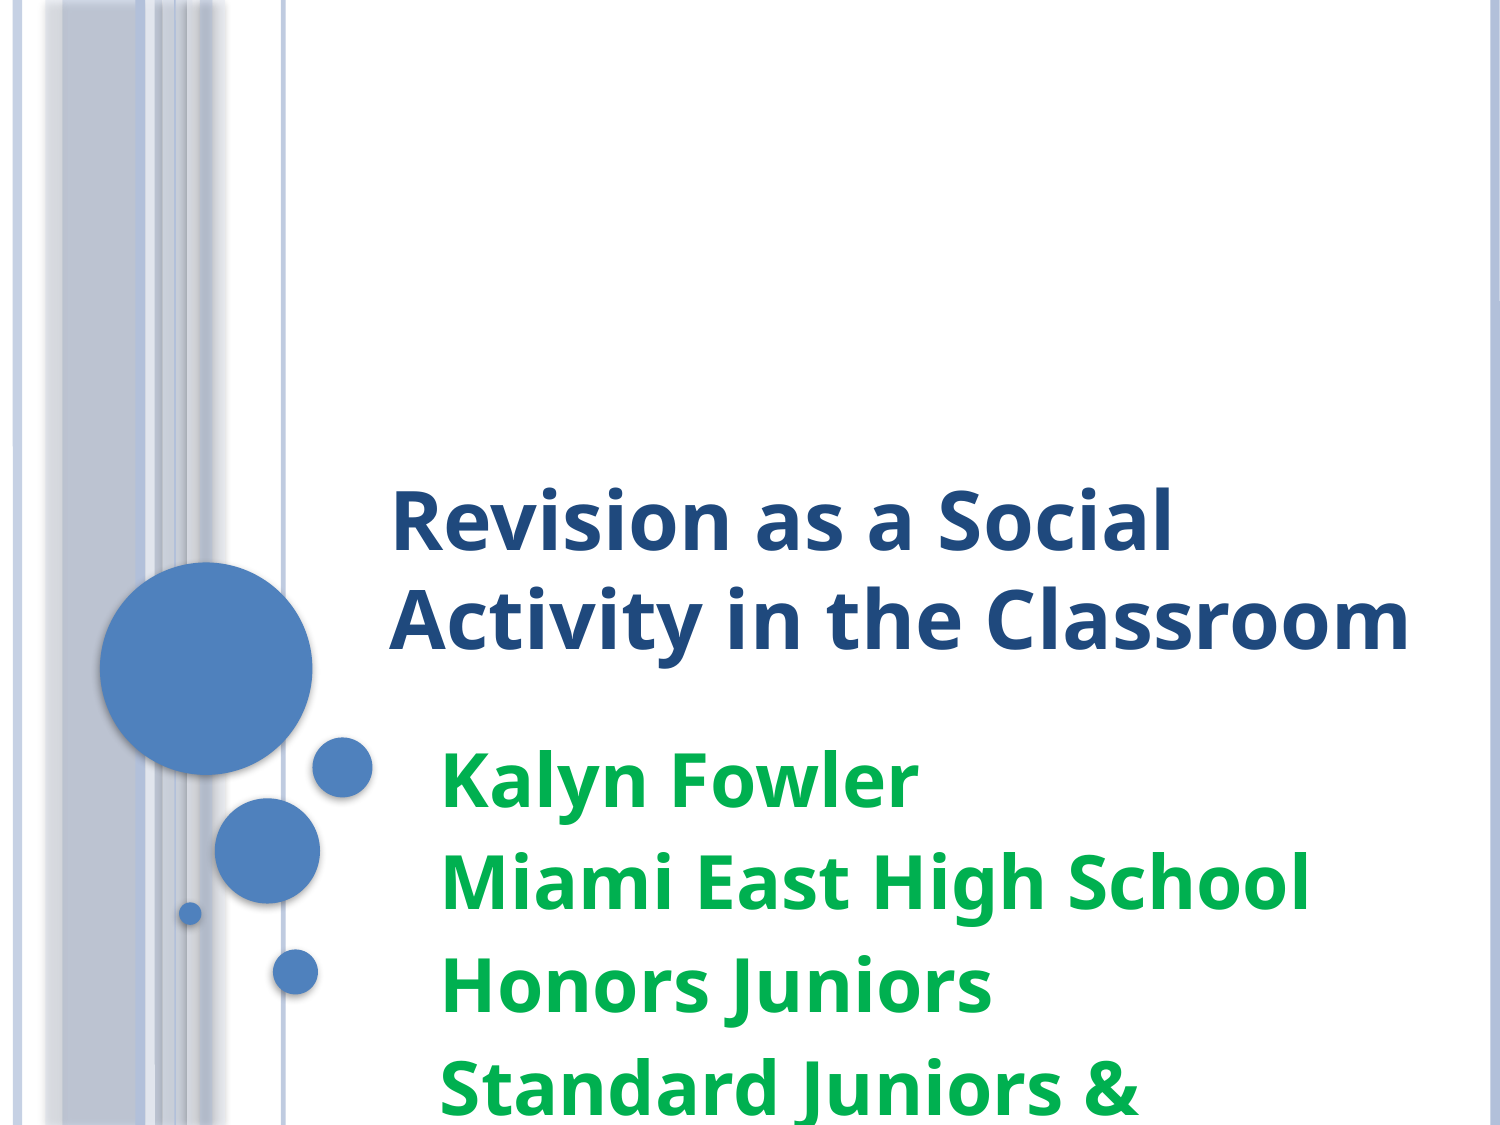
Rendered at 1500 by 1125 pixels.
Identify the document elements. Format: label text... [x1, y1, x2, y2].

title Revision as a Social Activity in the Classroom [375, 362, 1475, 674]
subtitle Kalyn Fowler Miami East High School Honors Juniors Standard Juniors & Seniors [425, 725, 1438, 950]
